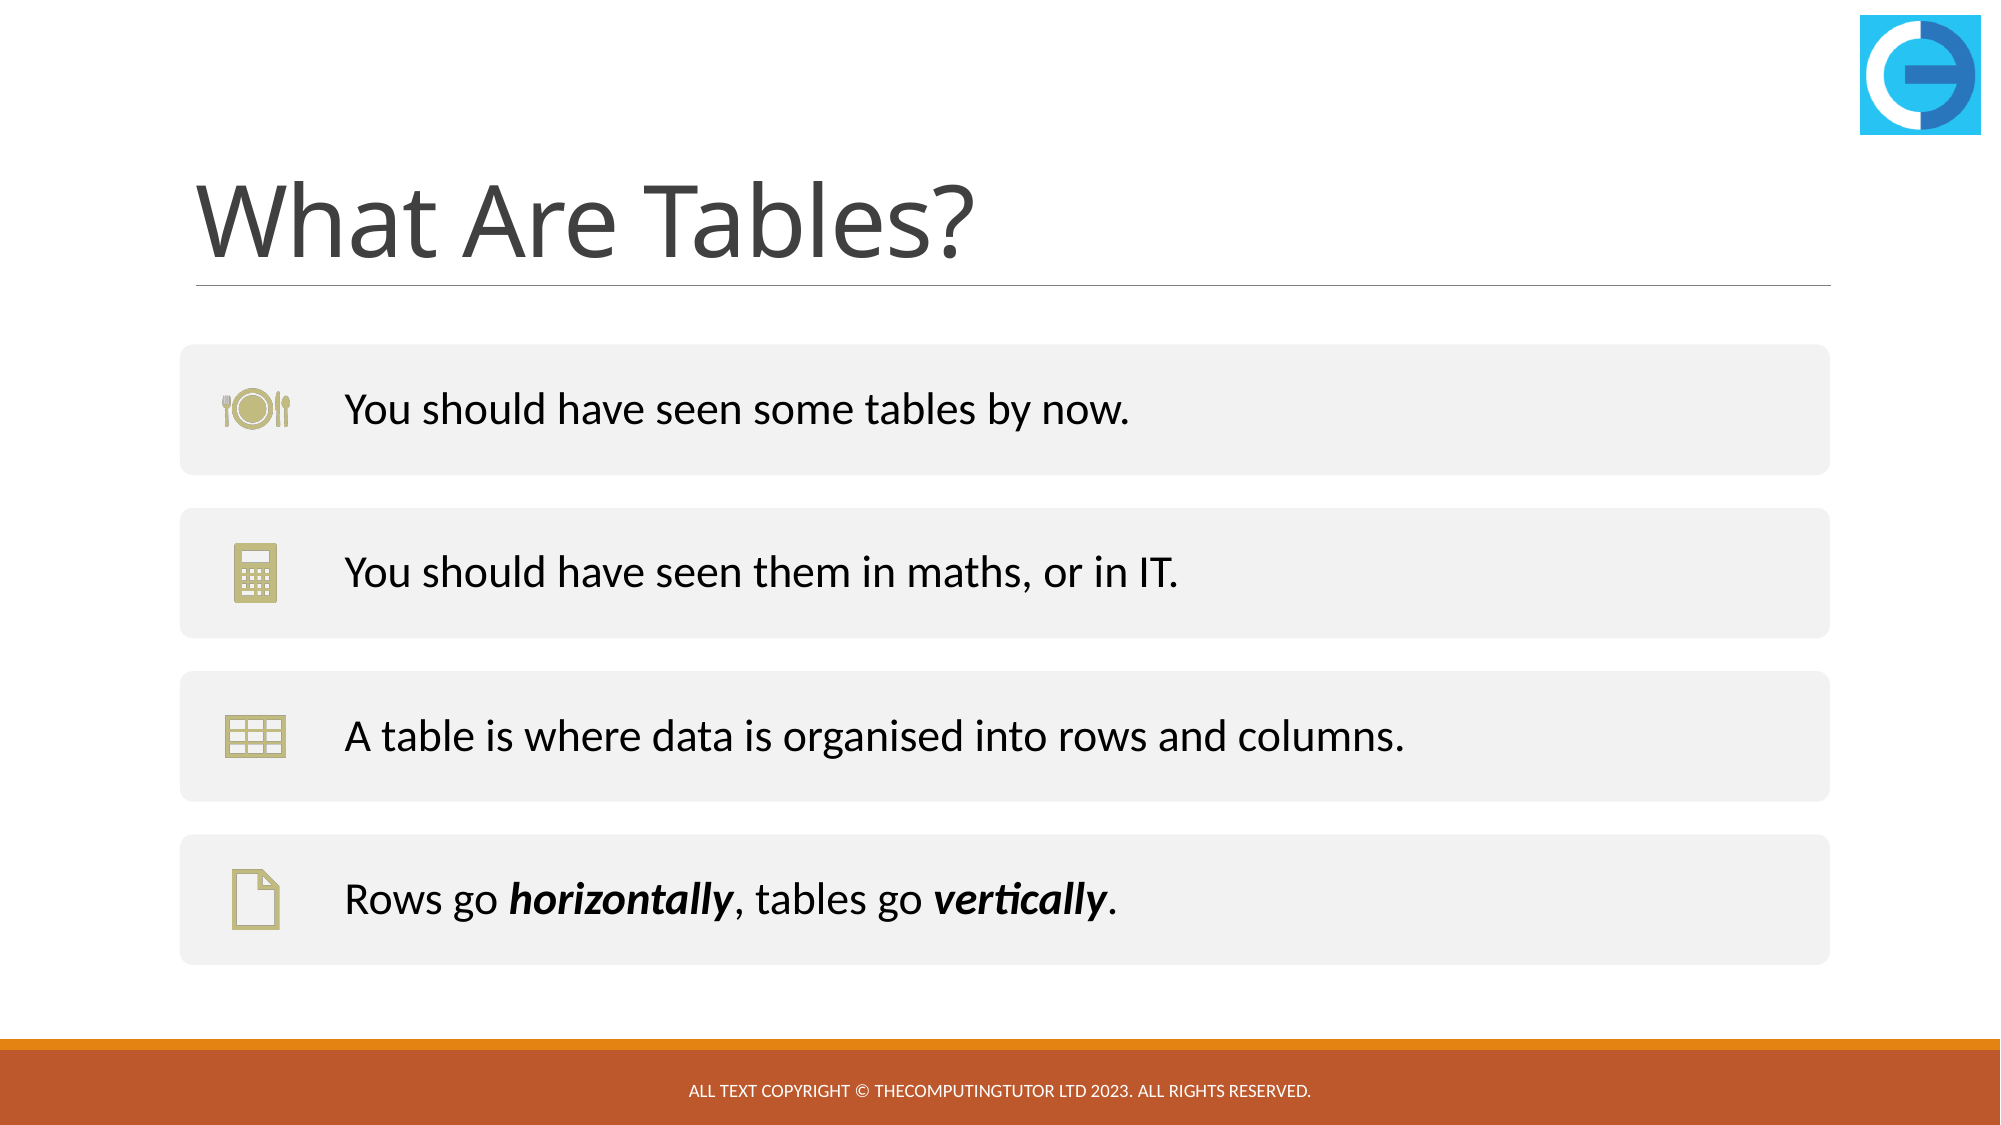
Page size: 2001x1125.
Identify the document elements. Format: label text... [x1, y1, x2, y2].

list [179, 343, 1831, 966]
title What Are Tables? [180, 47, 1830, 285]
picture [1860, 15, 1981, 135]
footer All text copyright © TheComputingTutor Ltd 2023. All rights Reserved. [604, 1059, 1396, 1120]
